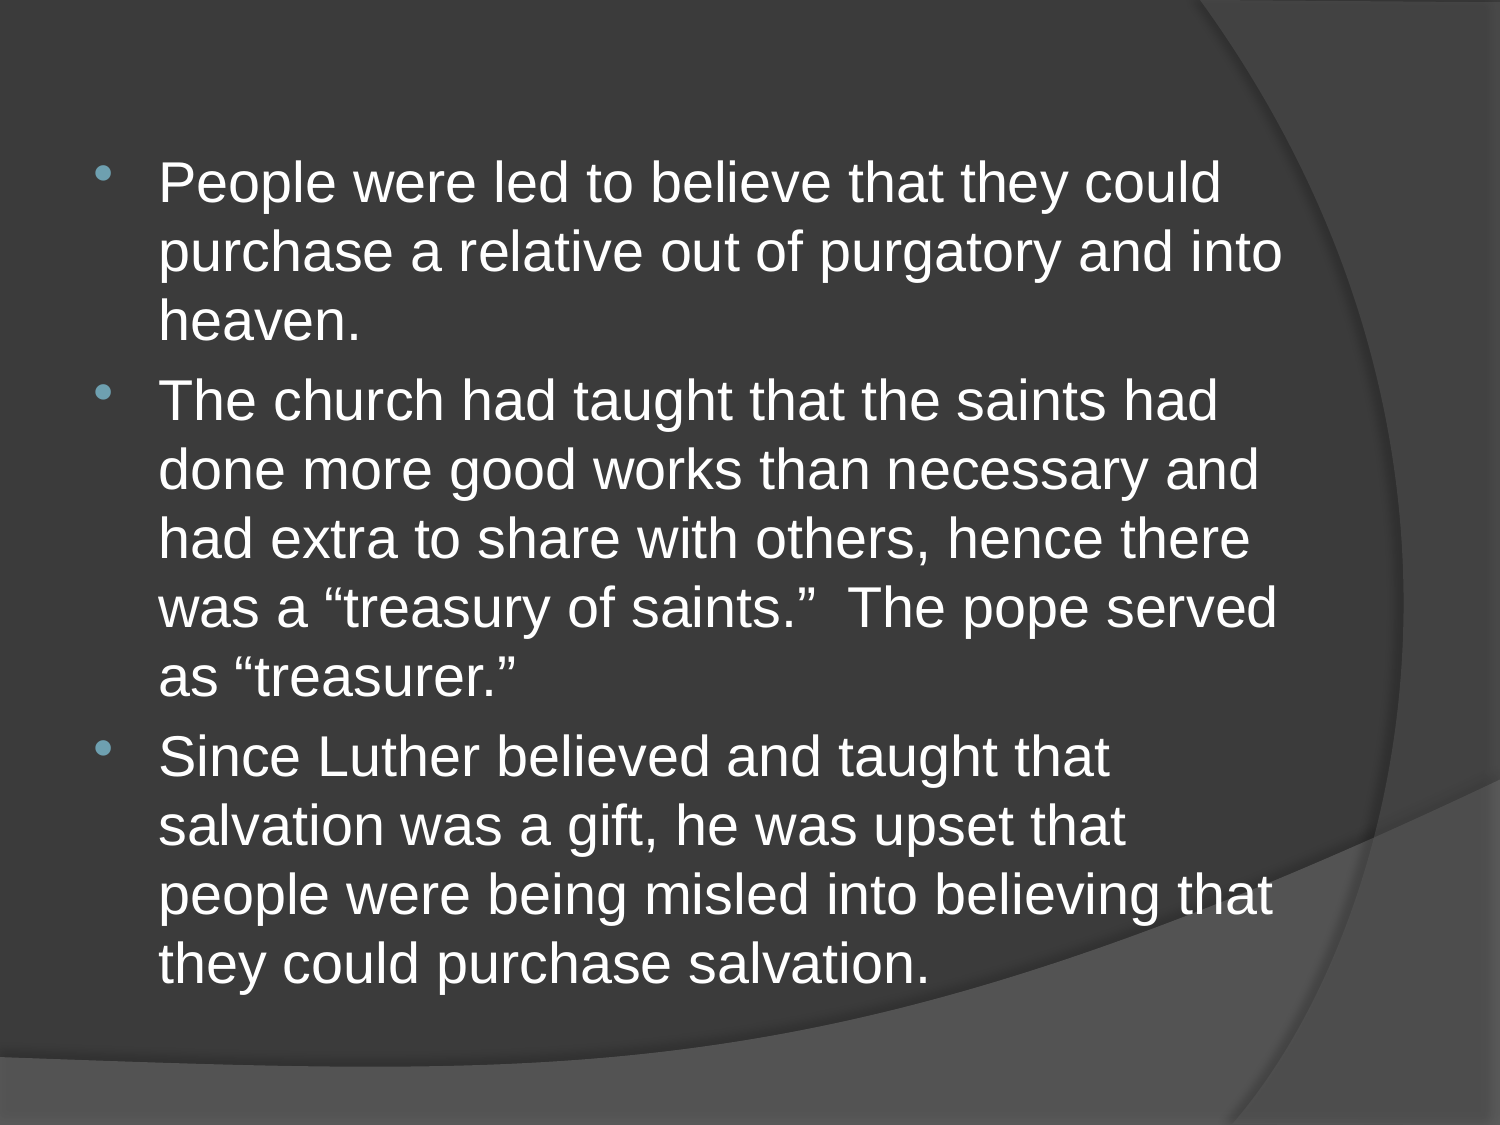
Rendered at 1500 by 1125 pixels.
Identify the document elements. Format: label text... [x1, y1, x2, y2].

list People were led to believe that they could purchase a relative out of purgatory and into heaven. The church had taught that the saints had done more good works than necessary and had extra to share with others, hence there was a “treasury of saints.” The pope served as “treasurer.” Since Luther believed and taught that salvation was a gift, he was upset that people were being misled into believing that they could purchase salvation. [75, 137, 1300, 1005]
